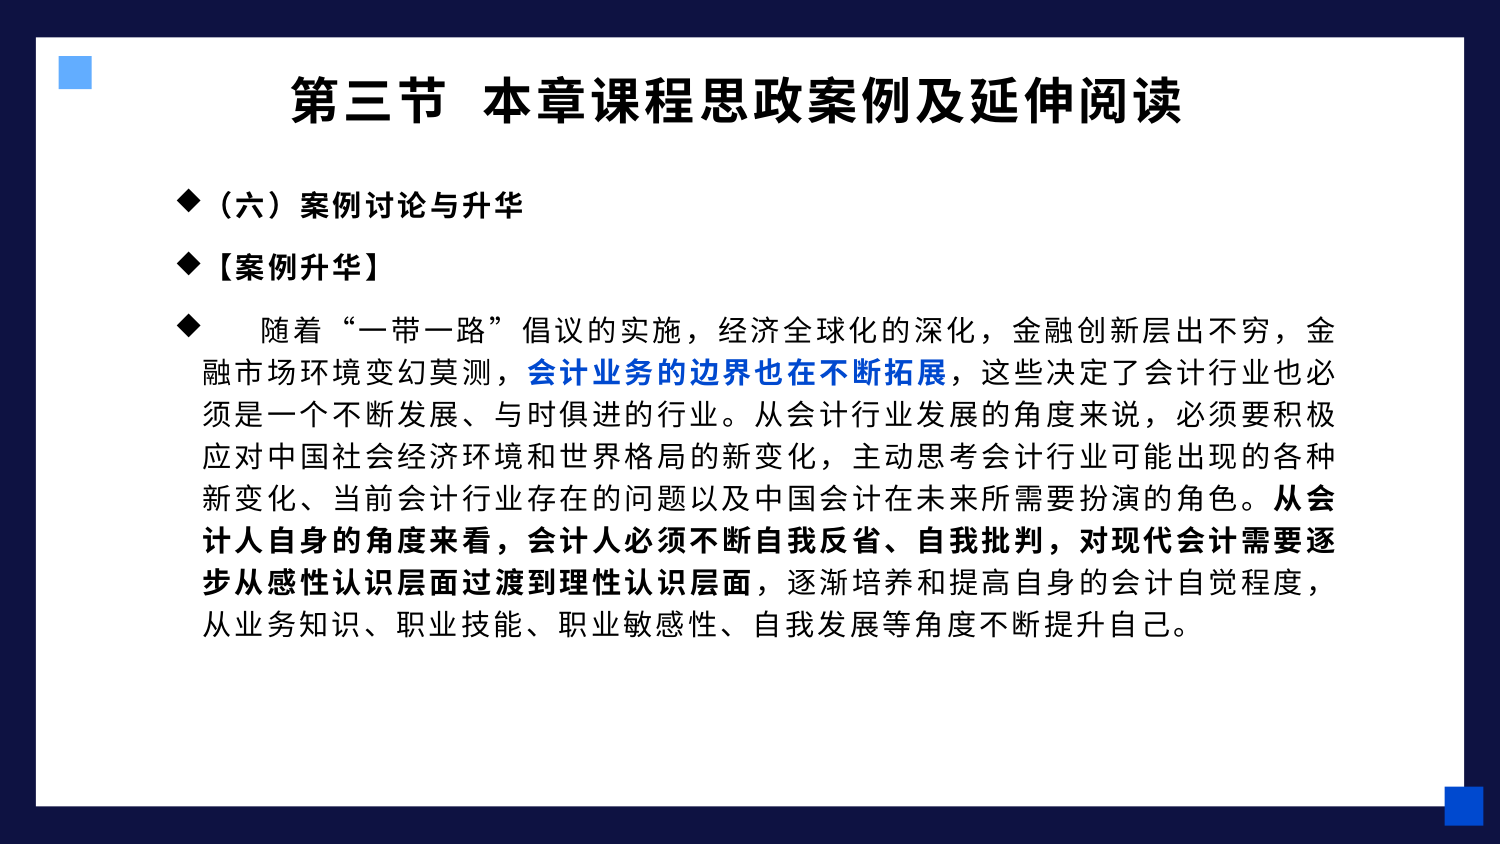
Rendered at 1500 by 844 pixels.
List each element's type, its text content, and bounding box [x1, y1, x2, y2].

list （六）案例讨论与升华 【案例升华】 随着“一带一路”倡议的实施，经济全球化的深化，金融创新层出不穷，金融市场环境变幻莫测，会计业务的边界也在不断拓展，这些决定了会计行业也必须是一个不断发展、与时俱进的行业。从会计行业发展的角度来说，必须要积极应对中国社会经济环境和世界格局的新变化，主动思考会计行业可能出现的各种新变化、当前会计行业存在的问题以及中国会计在未来所需要扮演的角色。从会计人自身的角度来看，会计人必须不断自我反省、自我批判，对现代会计需要逐步从感性认识层面过渡到理性认识层面，逐渐培养和提高自身的会计自觉程度，从业务知识、职业技能、职业敏感性、自我发展等角度不断提升自己。 [157, 179, 1353, 604]
title 第三节 本章课程思政案例及延伸阅读 [141, 48, 1327, 138]
